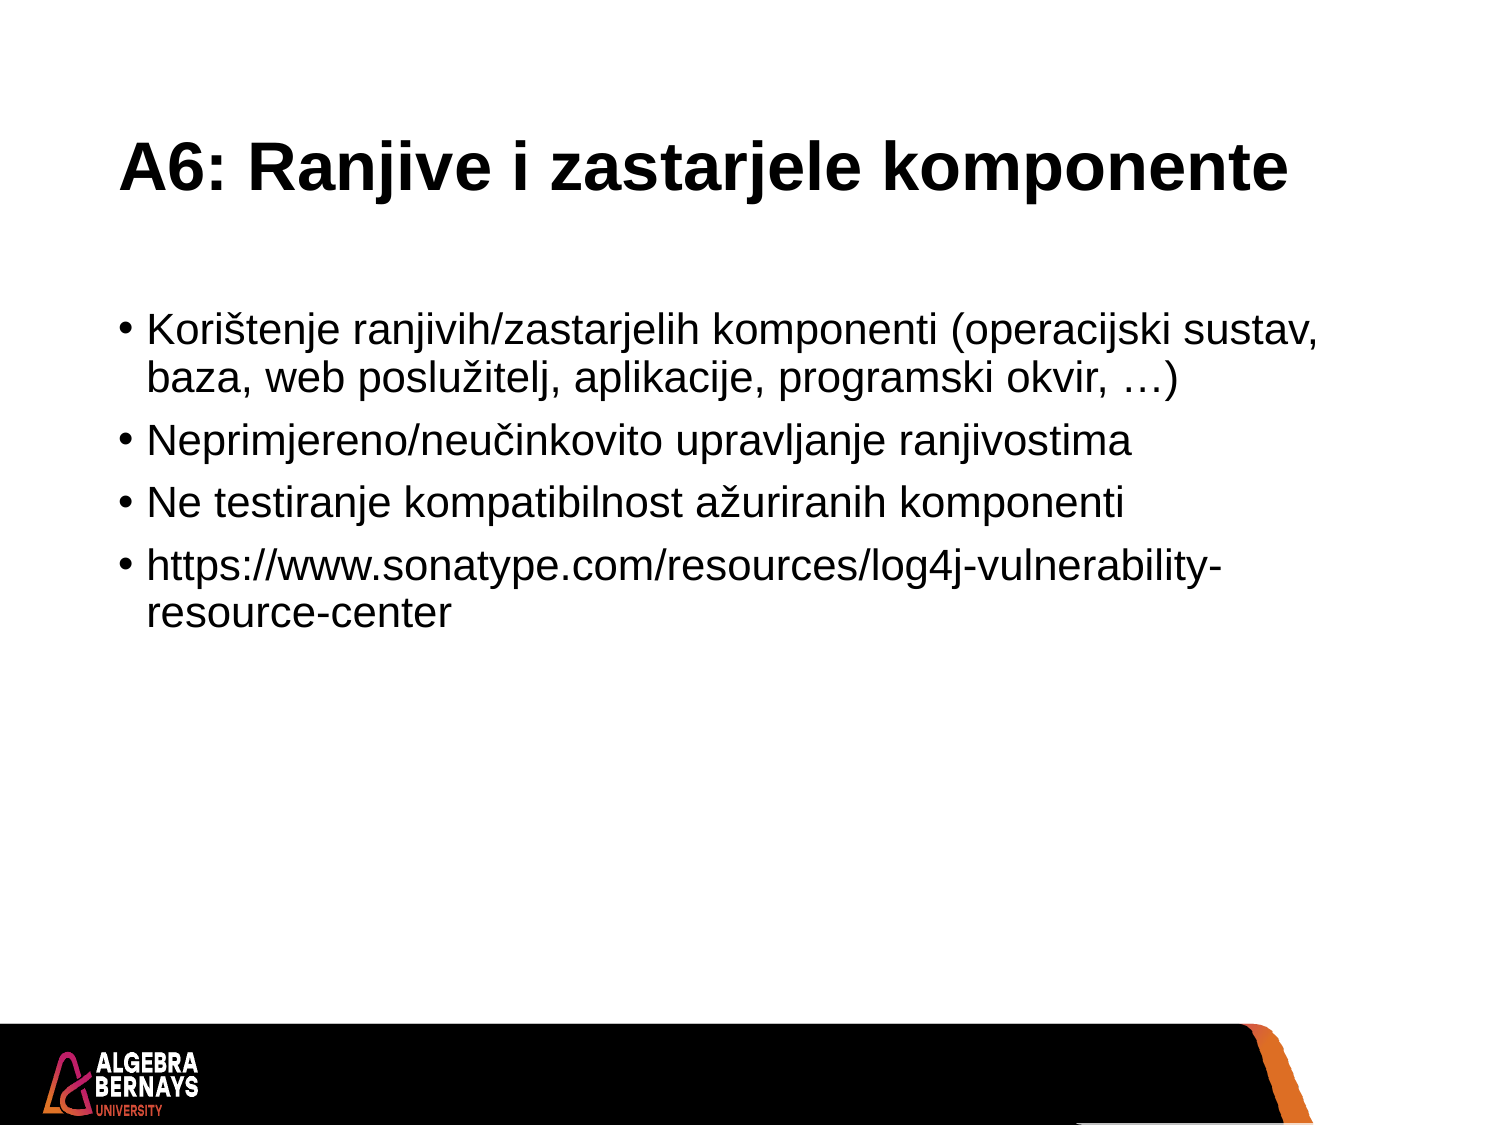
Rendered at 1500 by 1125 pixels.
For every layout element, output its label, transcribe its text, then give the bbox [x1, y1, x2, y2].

title A6: Ranjive i zastarjele komponente [103, 59, 1397, 278]
picture [0, 1023, 1468, 1125]
list Korištenje ranjivih/zastarjelih komponenti (operacijski sustav, baza, web poslužitelj, aplikacije, programski okvir, …) Neprimjereno/neučinkovito upravljanje ranjivostima Ne testiranje kompatibilnost ažuriranih komponenti https://www.sonatype.com/resources/log4j-vulnerability-resource-center [103, 299, 1397, 1014]
